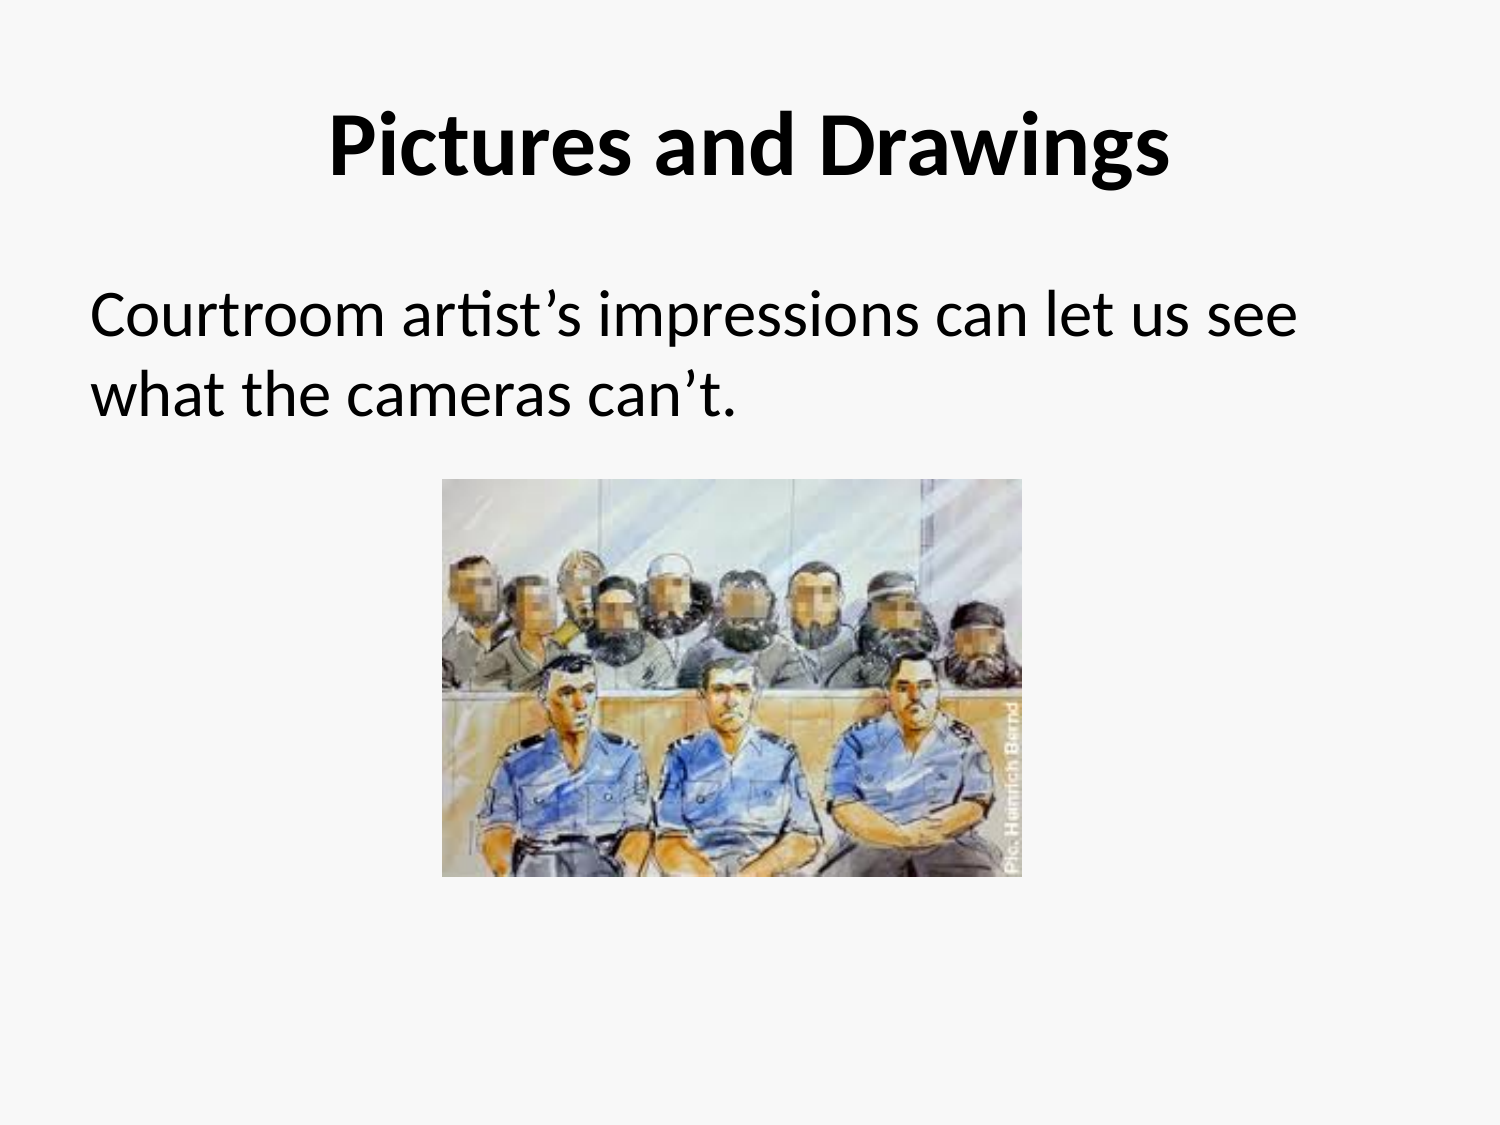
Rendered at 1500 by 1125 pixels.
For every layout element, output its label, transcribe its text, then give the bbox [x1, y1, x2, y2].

title Pictures and Drawings [75, 45, 1425, 233]
list Courtroom artist’s impressions can let us see what the cameras can’t. [75, 262, 1425, 1005]
picture [442, 479, 1022, 877]
